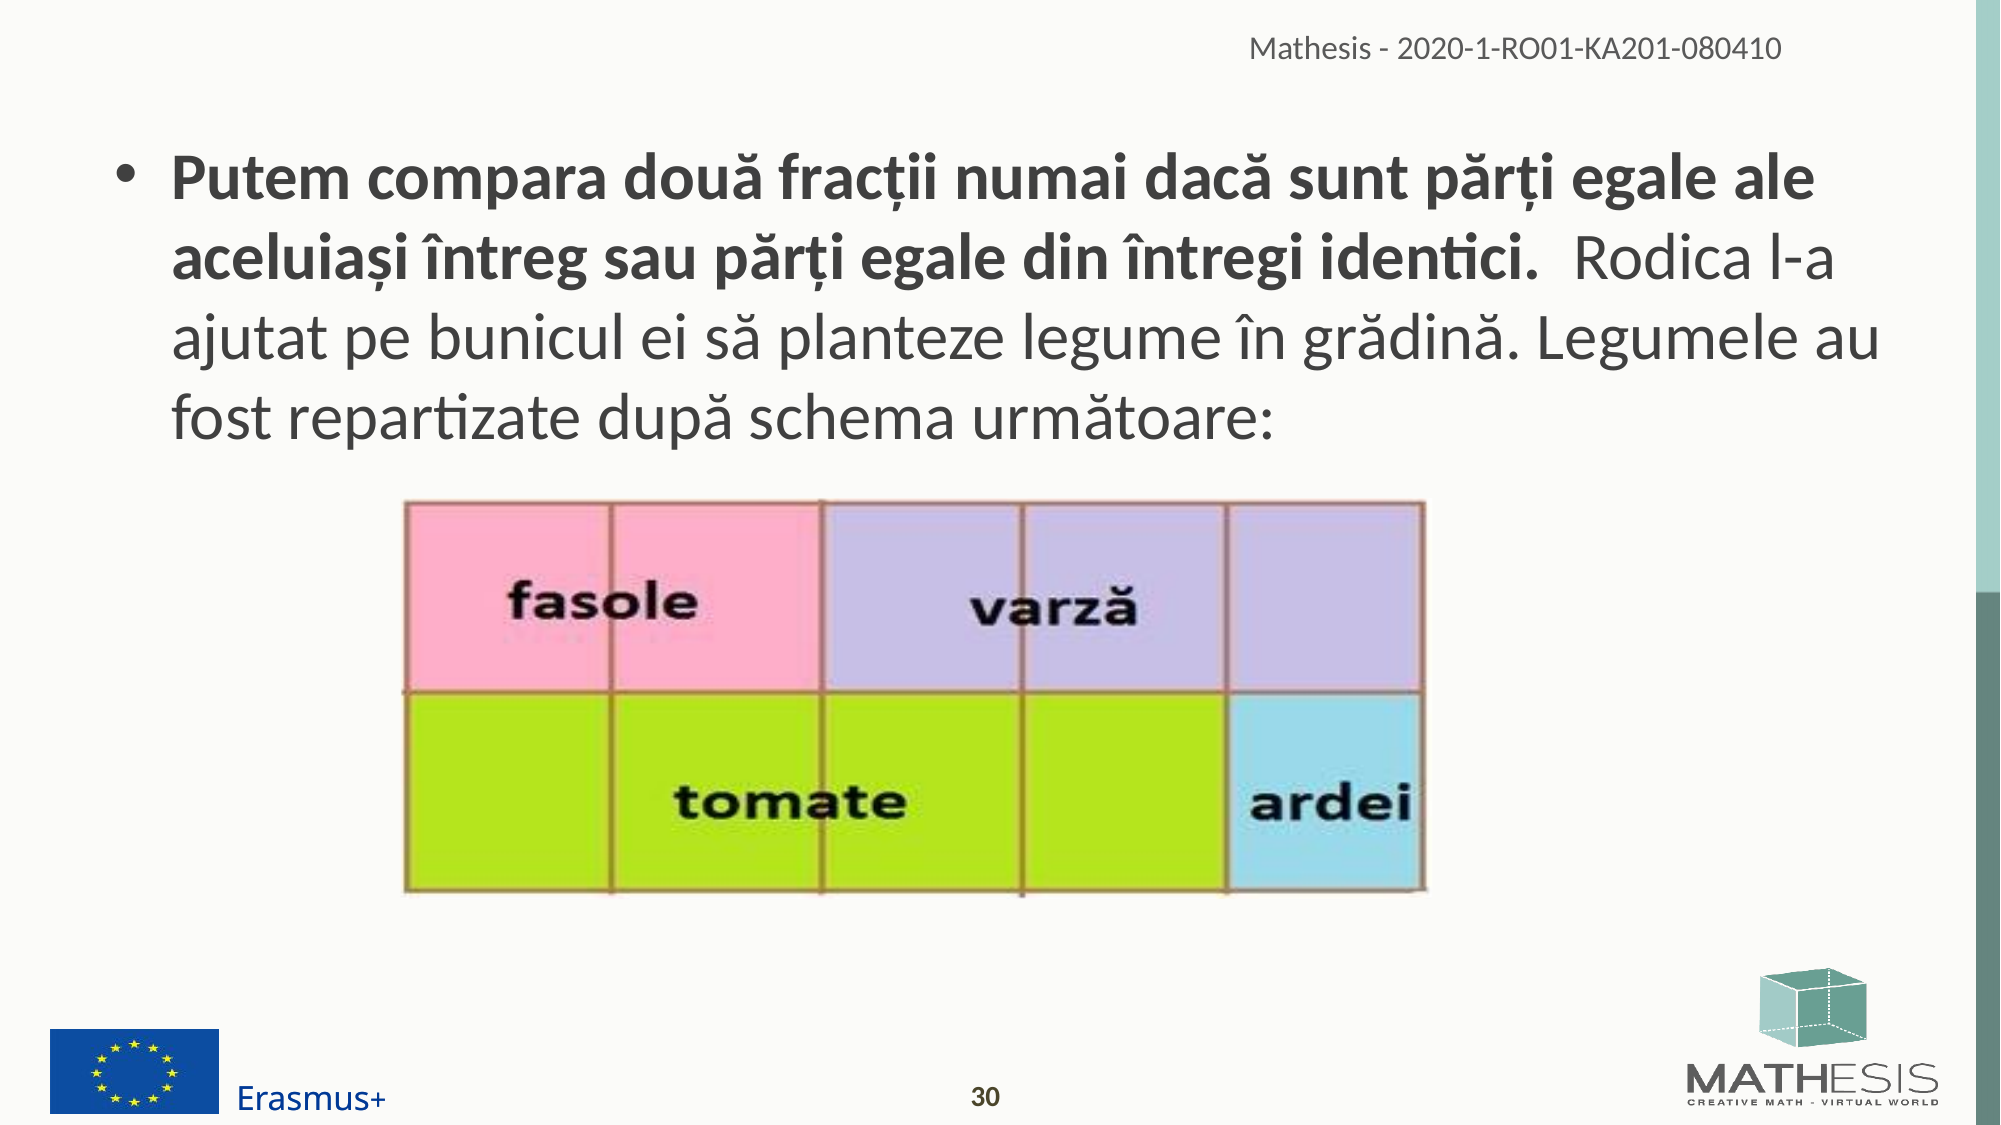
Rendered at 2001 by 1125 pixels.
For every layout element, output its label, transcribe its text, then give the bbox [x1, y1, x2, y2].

list Putem compara două fracții numai dacă sunt părți egale ale aceluiași întreg sau părți egale din întregi identici. Rodica l-a ajutat pe bunicul ei să planteze legume în grădină. Legumele au fost repartizate după schema următoare: [99, 125, 1900, 1005]
picture [50, 1029, 219, 1114]
picture [400, 498, 1433, 899]
